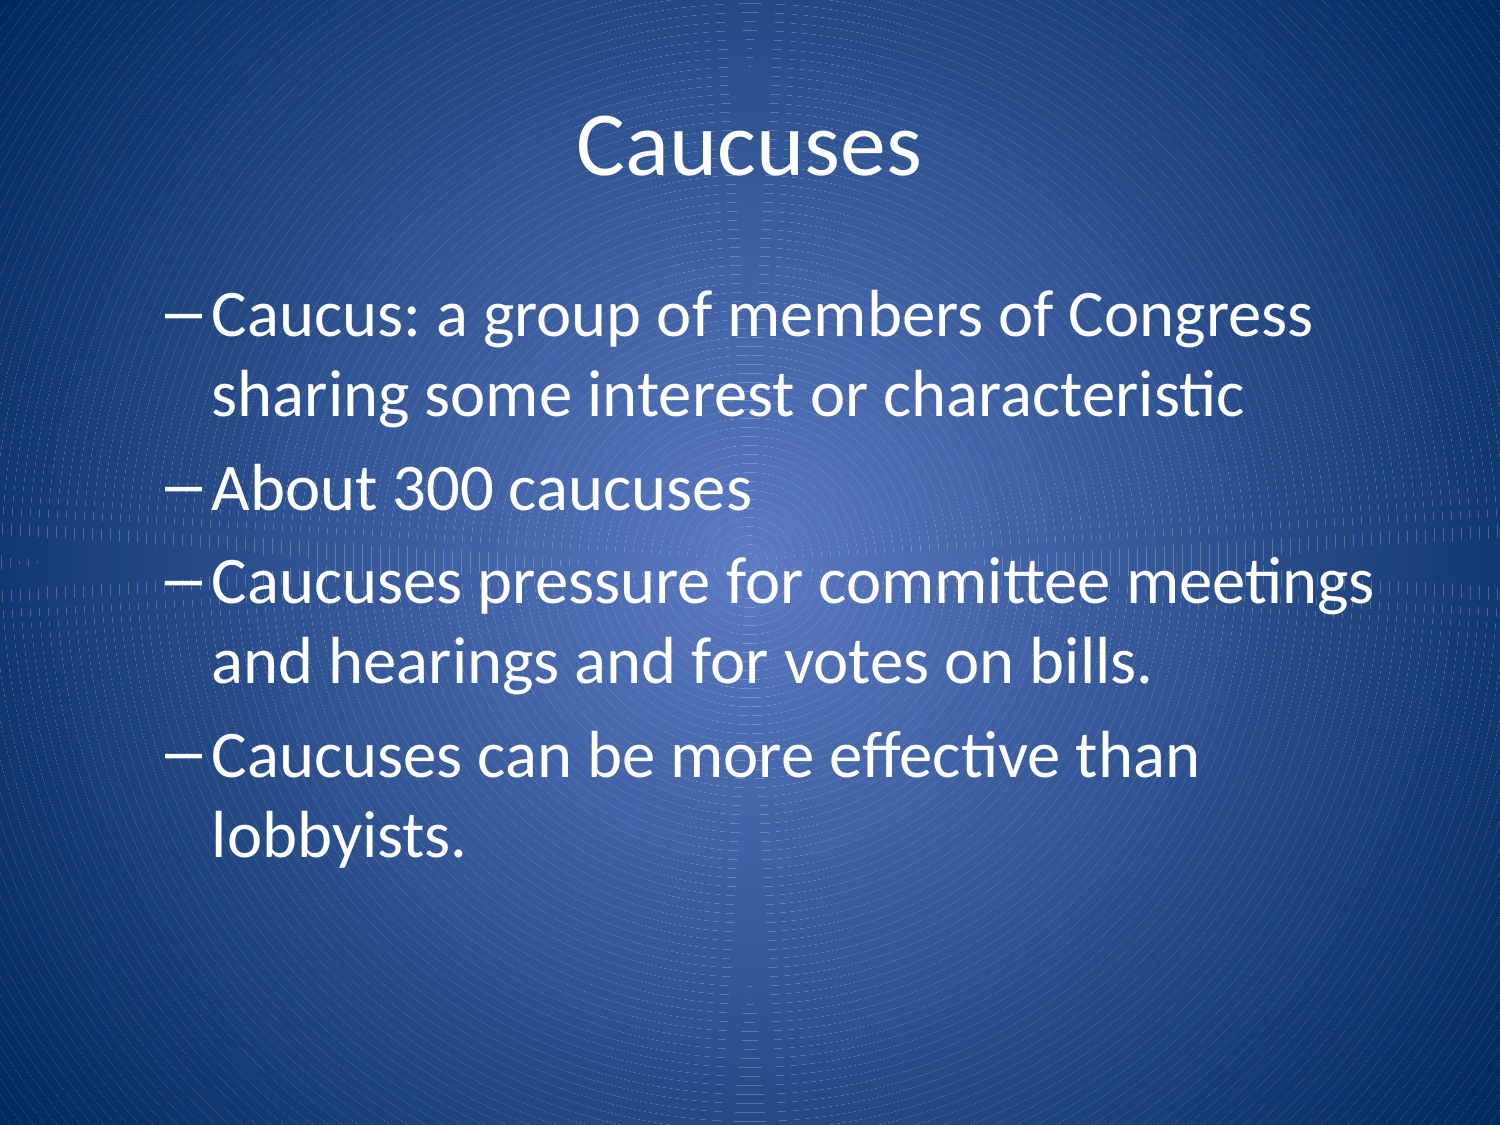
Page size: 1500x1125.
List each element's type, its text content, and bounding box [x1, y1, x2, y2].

title Caucuses [75, 45, 1425, 233]
list Caucus: a group of members of Congress sharing some interest or characteristic About 300 caucuses Caucuses pressure for committee meetings and hearings and for votes on bills. Caucuses can be more effective than lobbyists. [75, 262, 1425, 1005]
